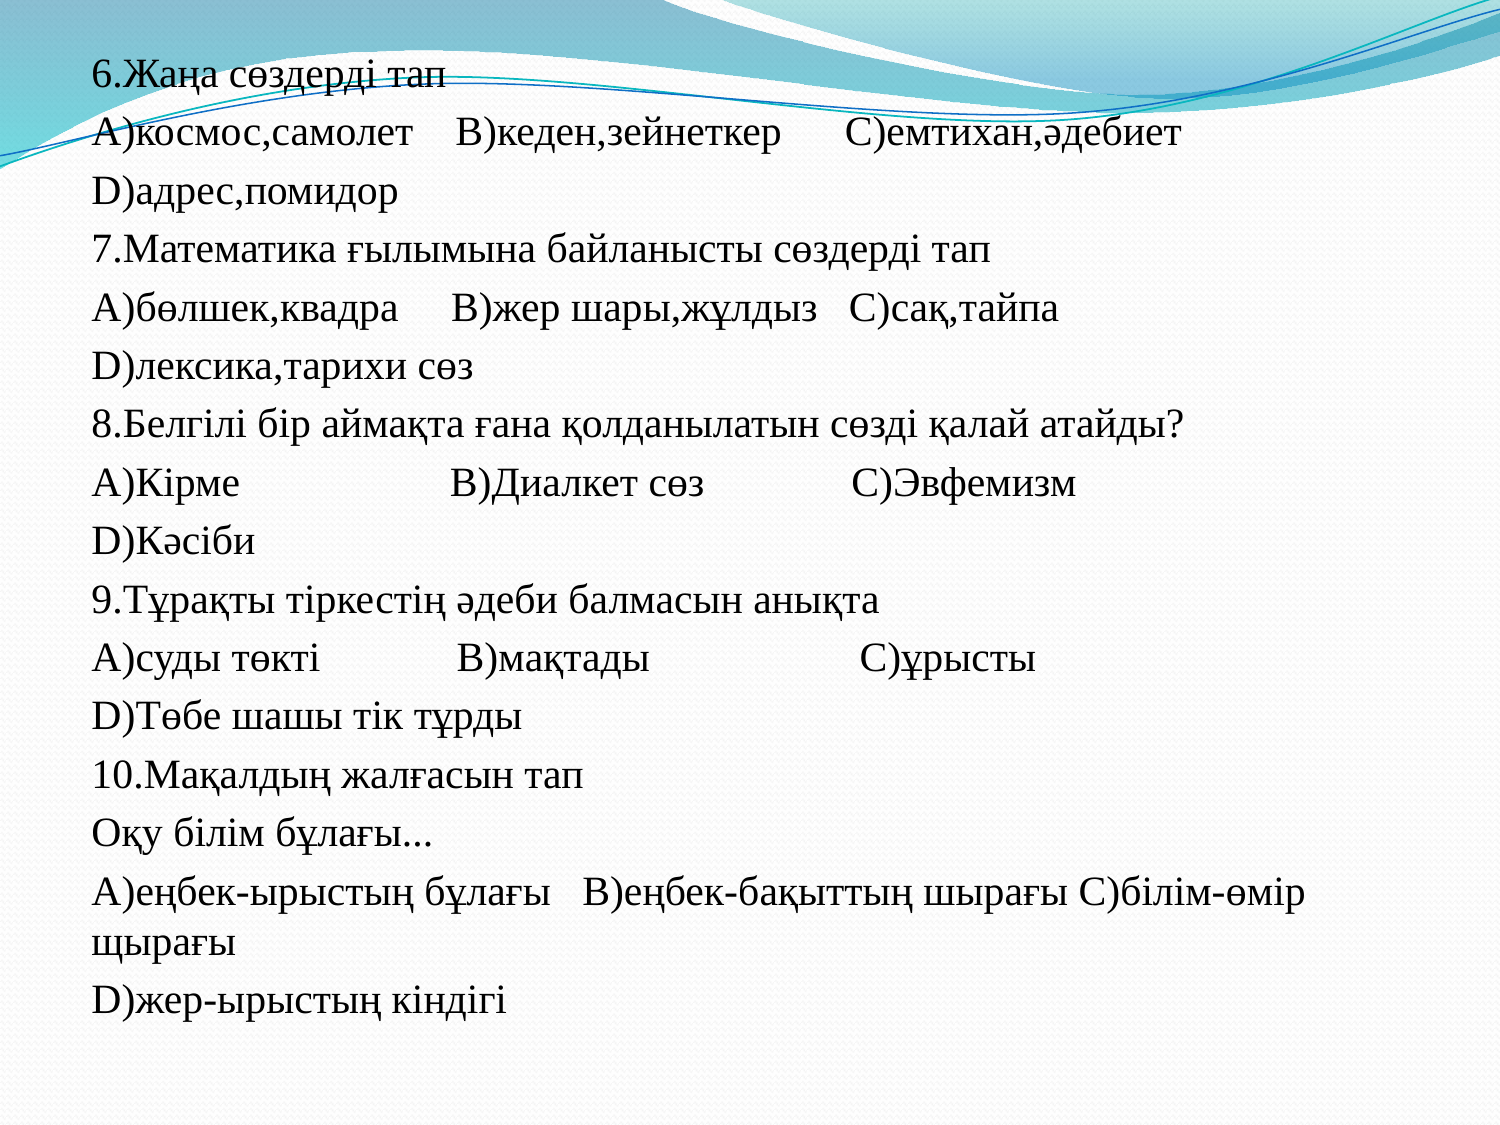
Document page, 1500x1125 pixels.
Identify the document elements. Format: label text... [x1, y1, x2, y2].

list 6.Жаңа сөздерді тап А)космос,самолет В)кеден,зейнеткер С)емтихан,әдебиет D)адрес,помидор 7.Математика ғылымына байланысты сөздерді тап А)бөлшек,квадра В)жер шары,жұлдыз С)сақ,тайпа D)лексика,тарихи сөз 8.Белгілі бір аймақта ғана қолданылатын сөзді қалай атайды? А)Кірме В)Диалкет сөз С)Эвфемизм D)Кәсіби 9.Тұрақты тіркестің әдеби балмасын анықта А)суды төкті В)мақтады С)ұрысты D)Төбе шашы тік тұрды 10.Мақалдың жалғасын тап Оқу білім бұлағы... А)еңбек-ырыстың бұлағы В)еңбек-бақыттың шырағы С)білім-өмір щырағы D)жер-ырыстың кіндігі [76, 38, 1427, 1125]
